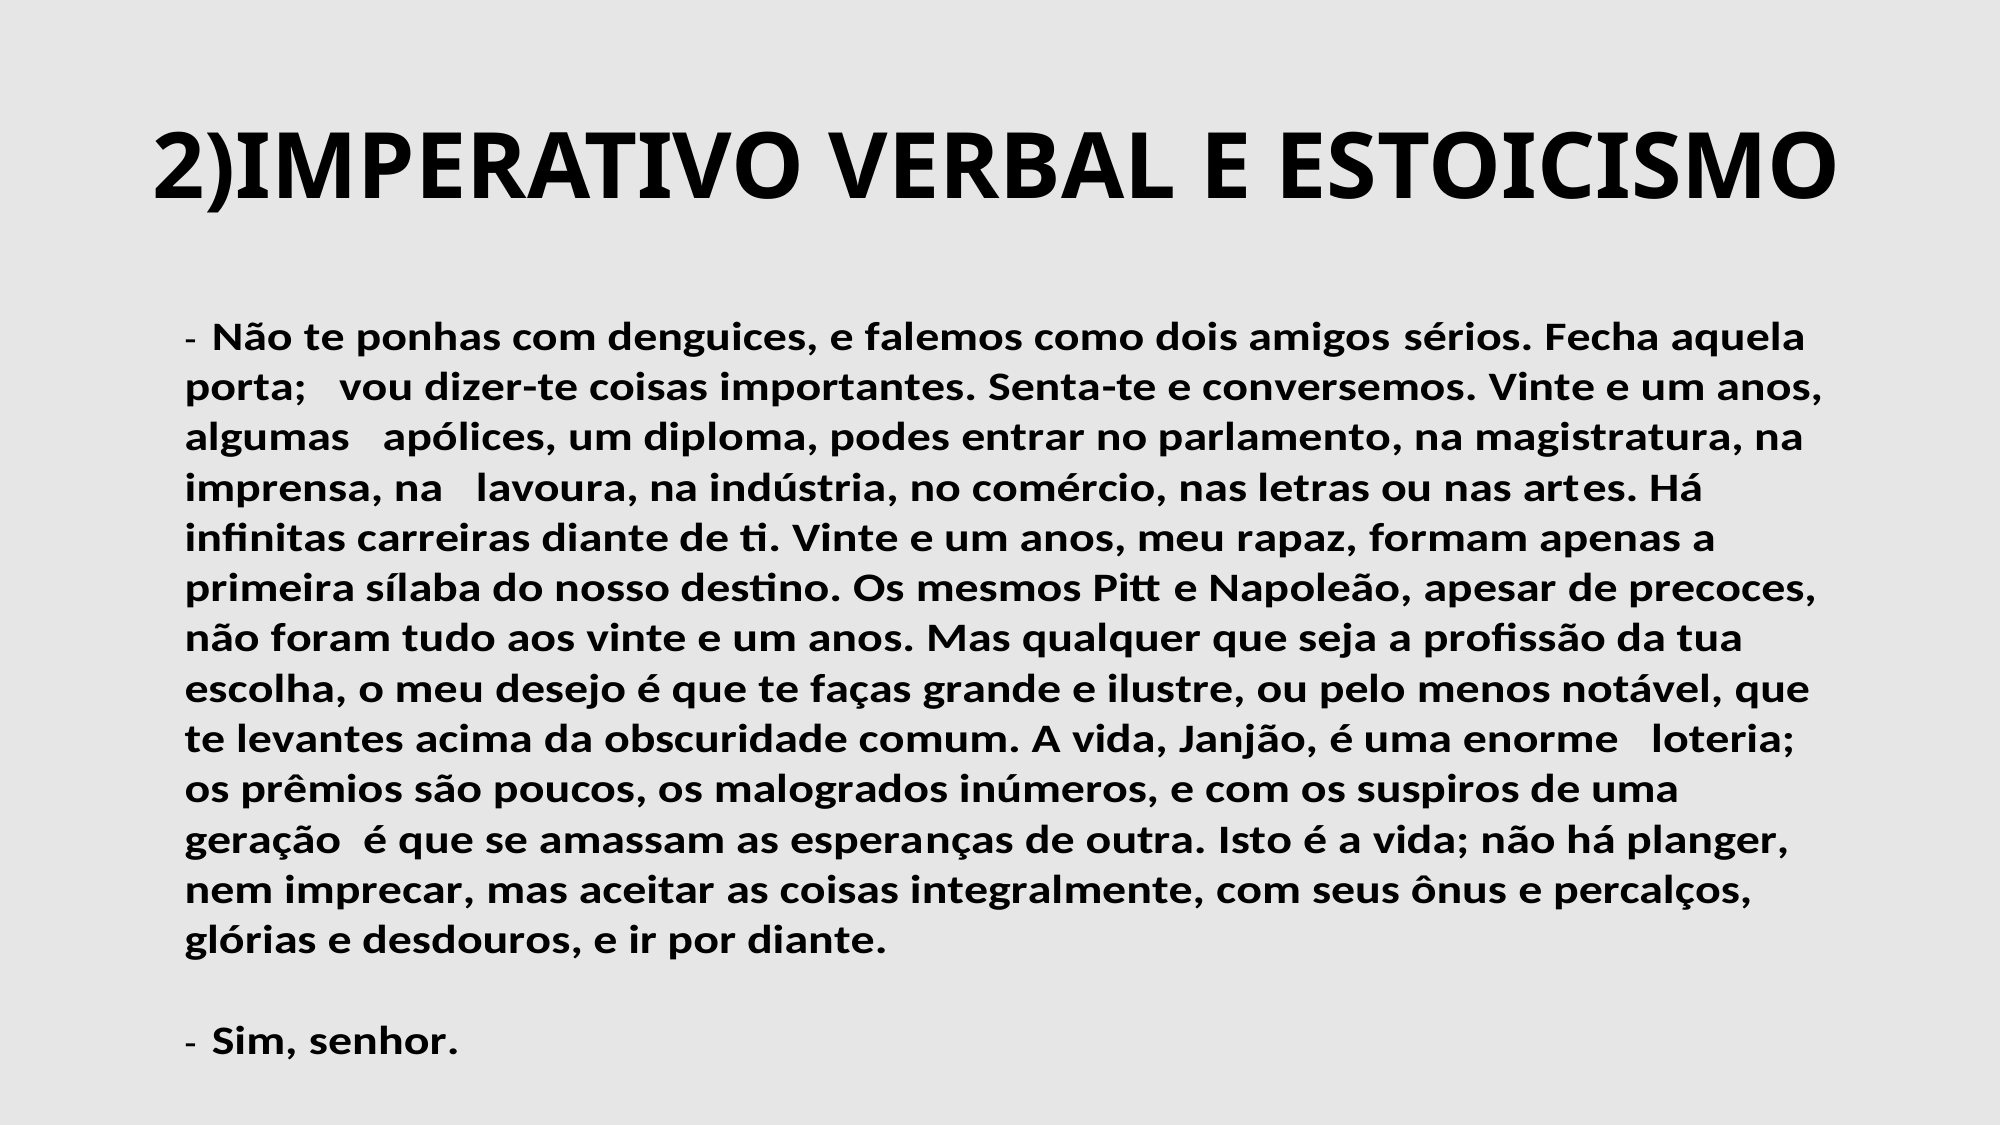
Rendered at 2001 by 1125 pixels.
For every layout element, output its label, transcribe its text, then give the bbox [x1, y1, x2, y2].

title 2)IMPERATIVO VERBAL E ESTOICISMO [137, 59, 1863, 278]
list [161, 311, 1863, 1065]
